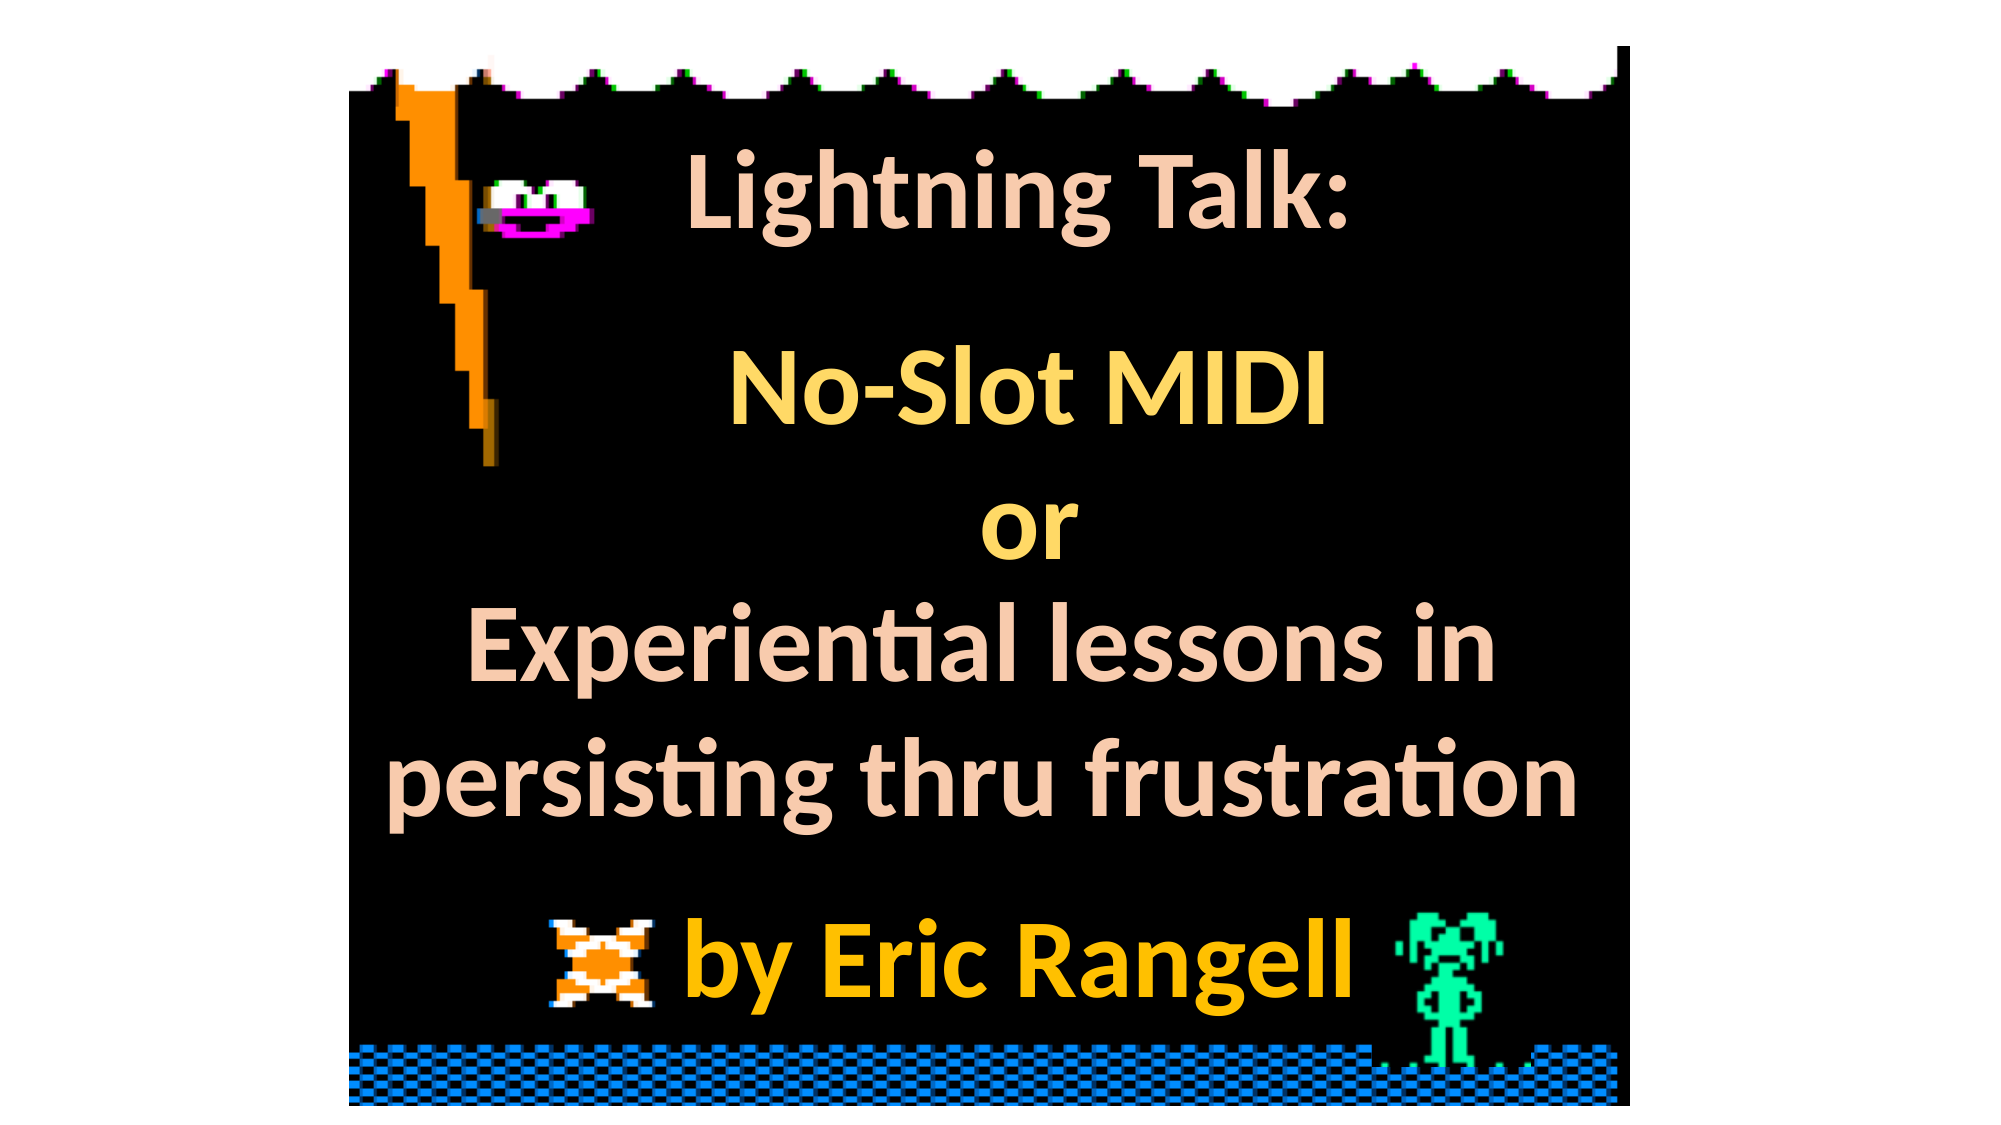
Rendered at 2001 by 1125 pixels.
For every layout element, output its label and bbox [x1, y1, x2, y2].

picture [349, 46, 1630, 1106]
